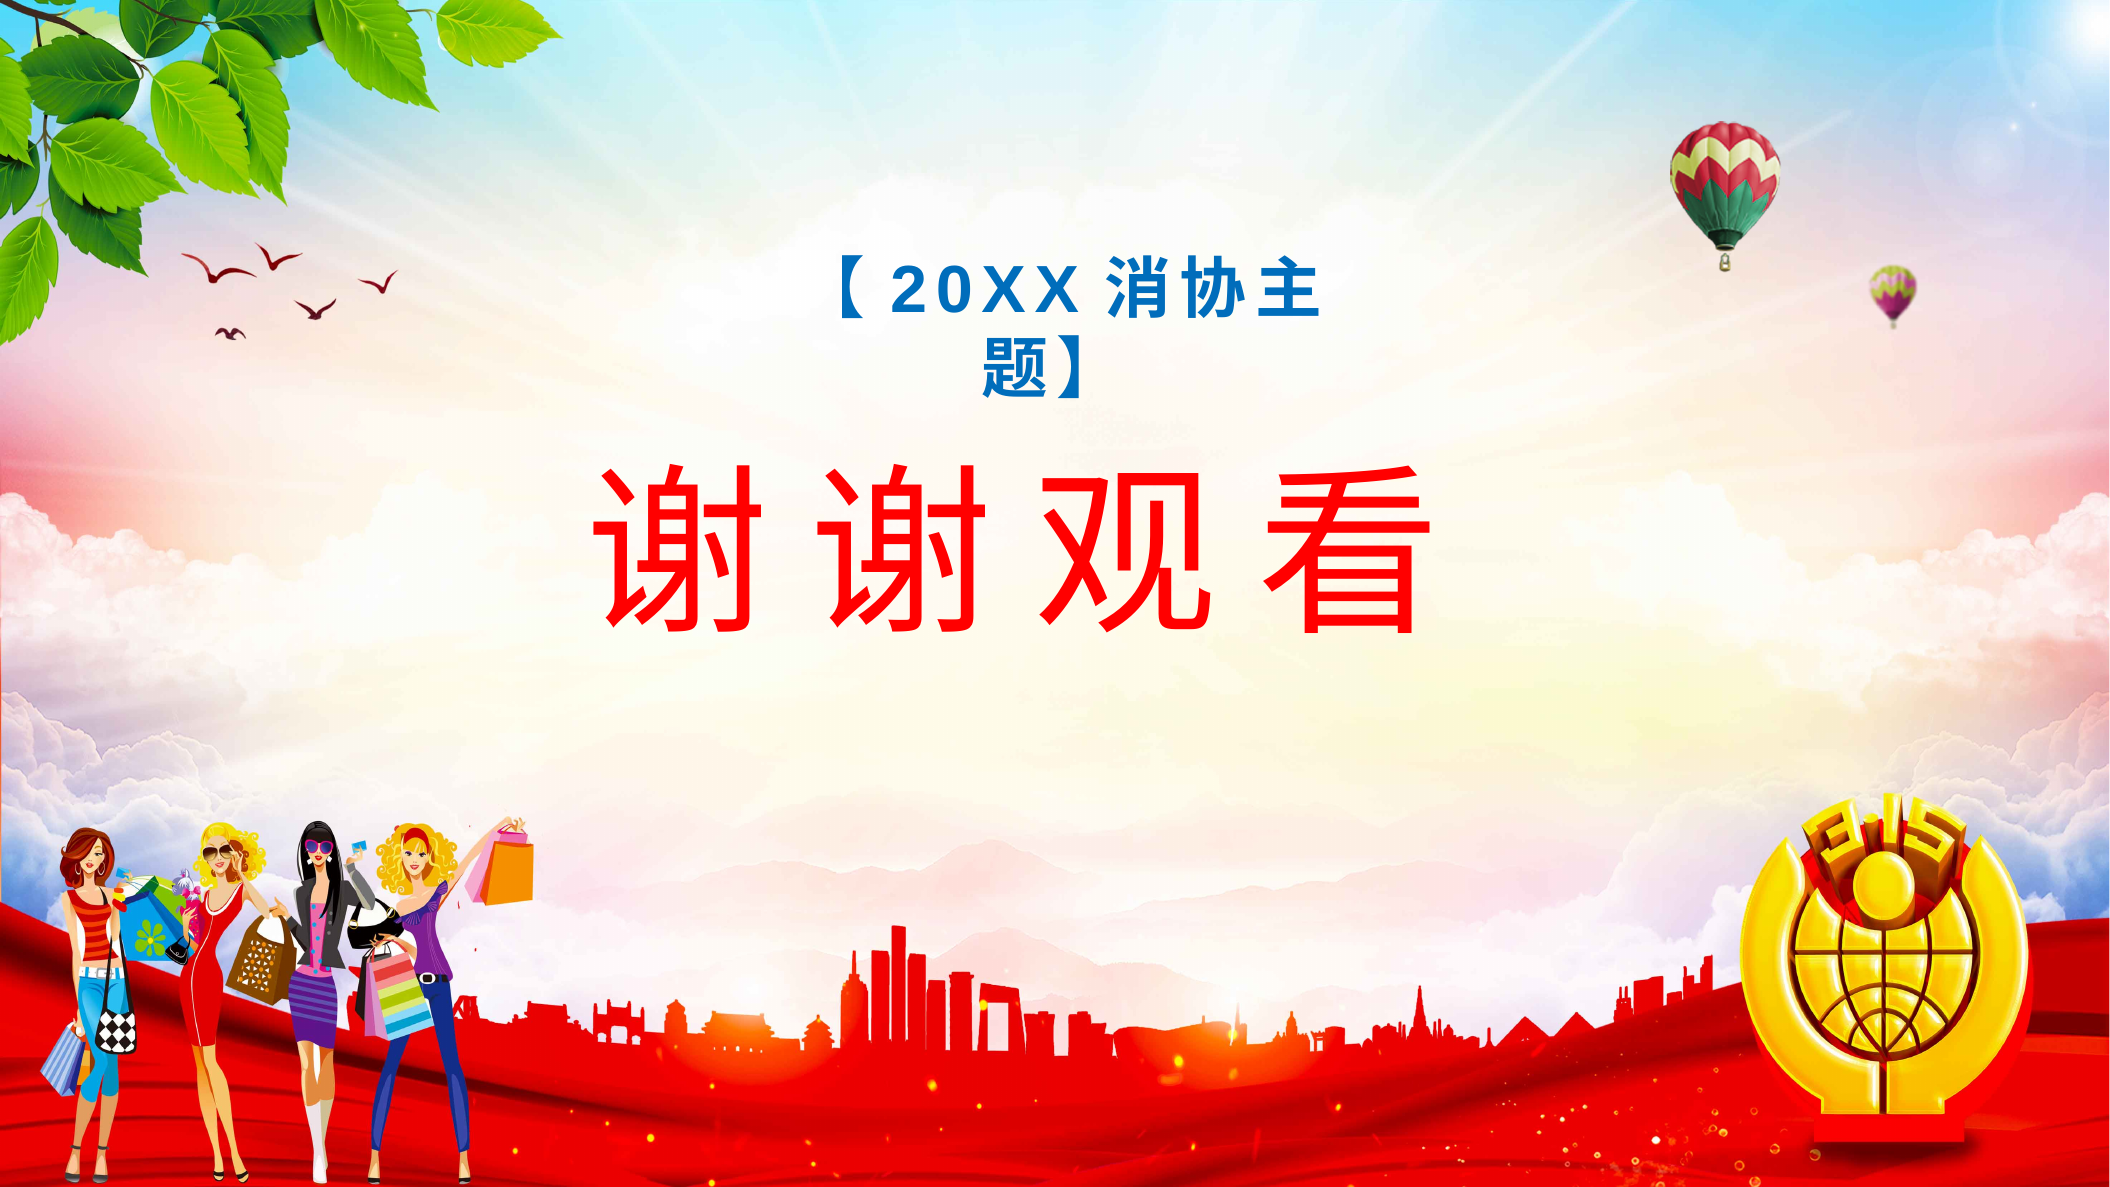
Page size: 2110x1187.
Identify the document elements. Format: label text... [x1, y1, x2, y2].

picture [0, 0, 2110, 1187]
text_box 【20XX消协主题】 [745, 238, 1384, 328]
text_box 谢 谢 观 看 [570, 427, 1612, 663]
